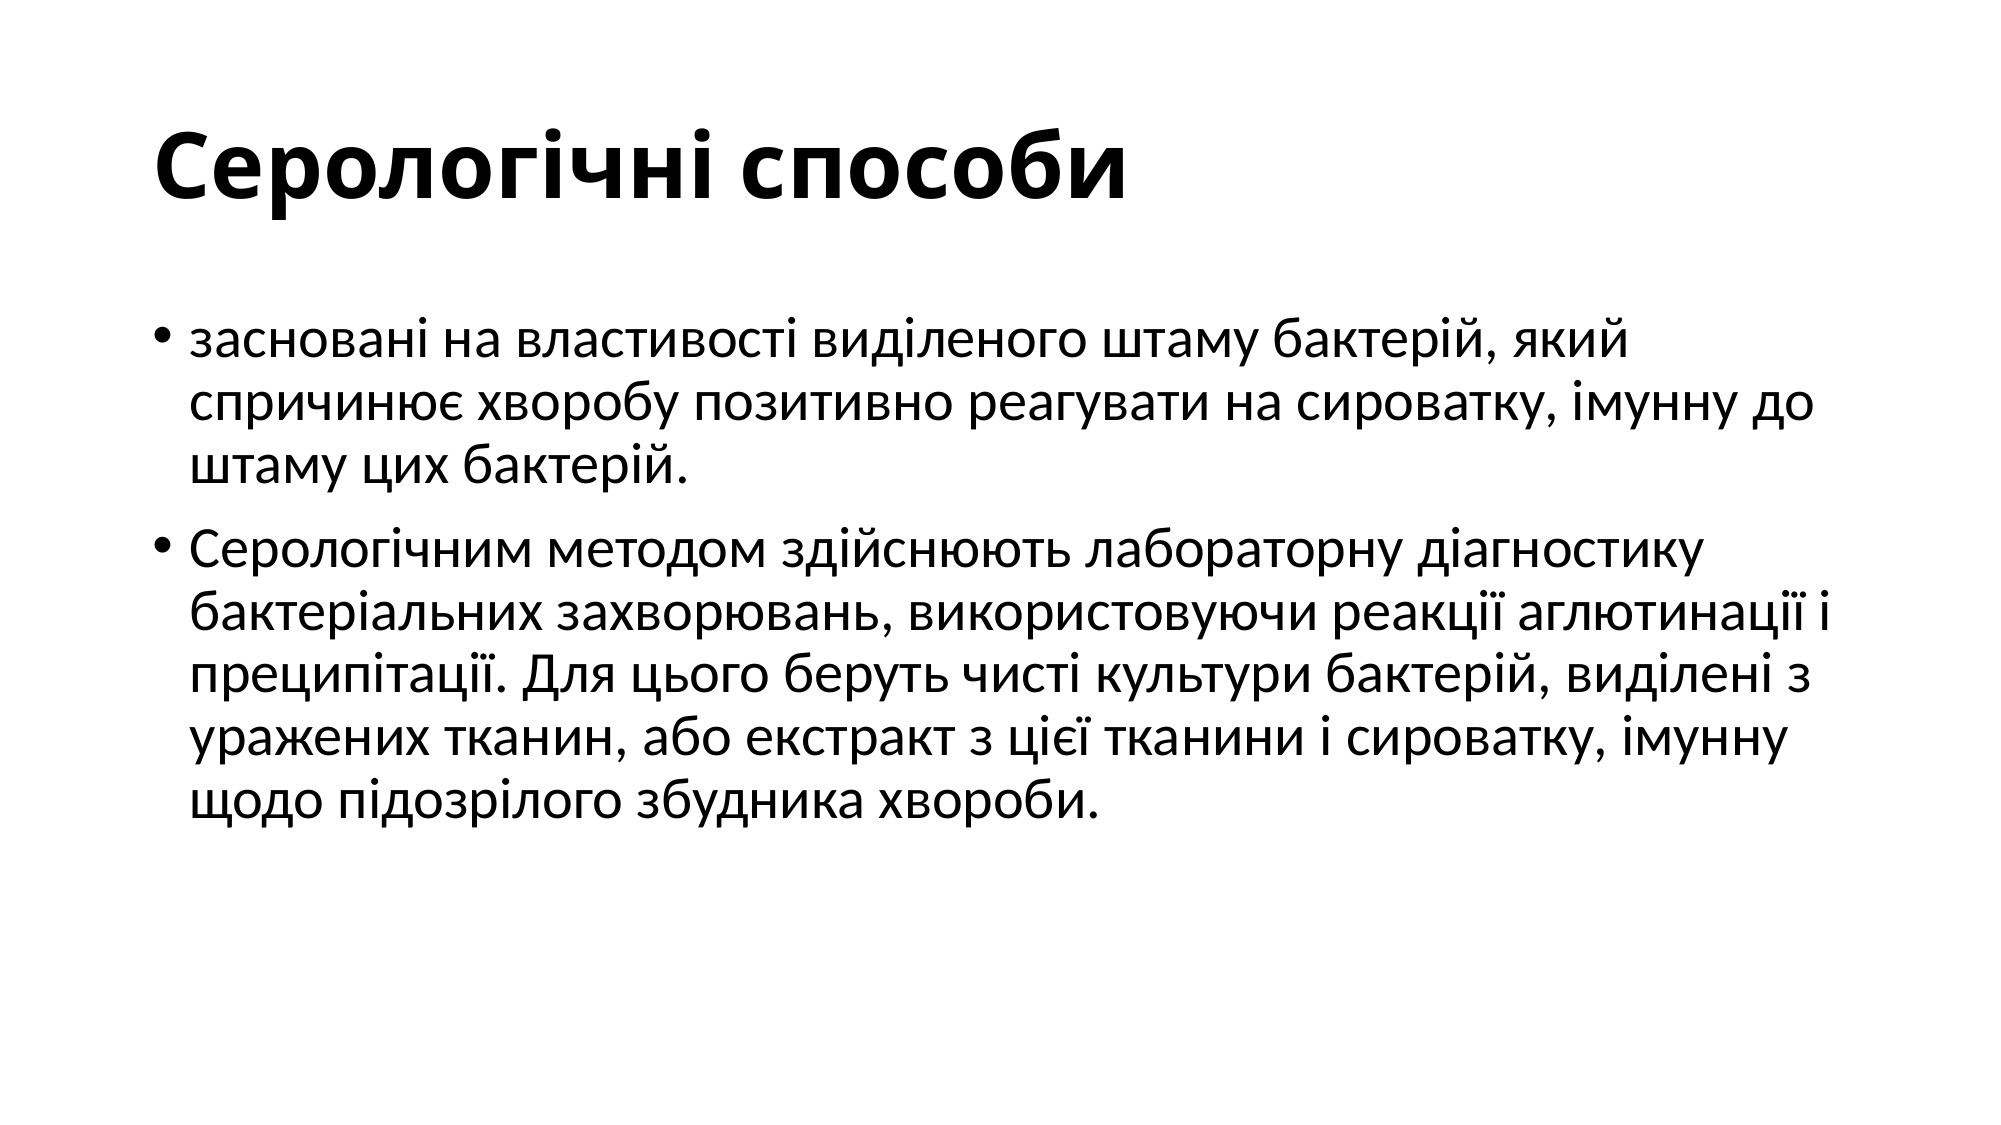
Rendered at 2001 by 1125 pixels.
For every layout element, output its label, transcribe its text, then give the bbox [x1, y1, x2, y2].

list засновані на властивості виділеного штаму бактерій, який спричинює хворобу позитивно реагувати на сироватку, імунну до штаму цих бактерій. Серологічним методом здійснюють лабораторну діагностику бактеріальних захворювань, використовуючи реакції аглютинації і преципітації. Для цього беруть чисті культури бактерій, виділені з уражених тканин, або екстракт з цієї тканини і сироватку, імунну щодо підозрілого збудника хвороби. [137, 299, 1863, 1014]
title Серологічні способи [137, 59, 1863, 278]
